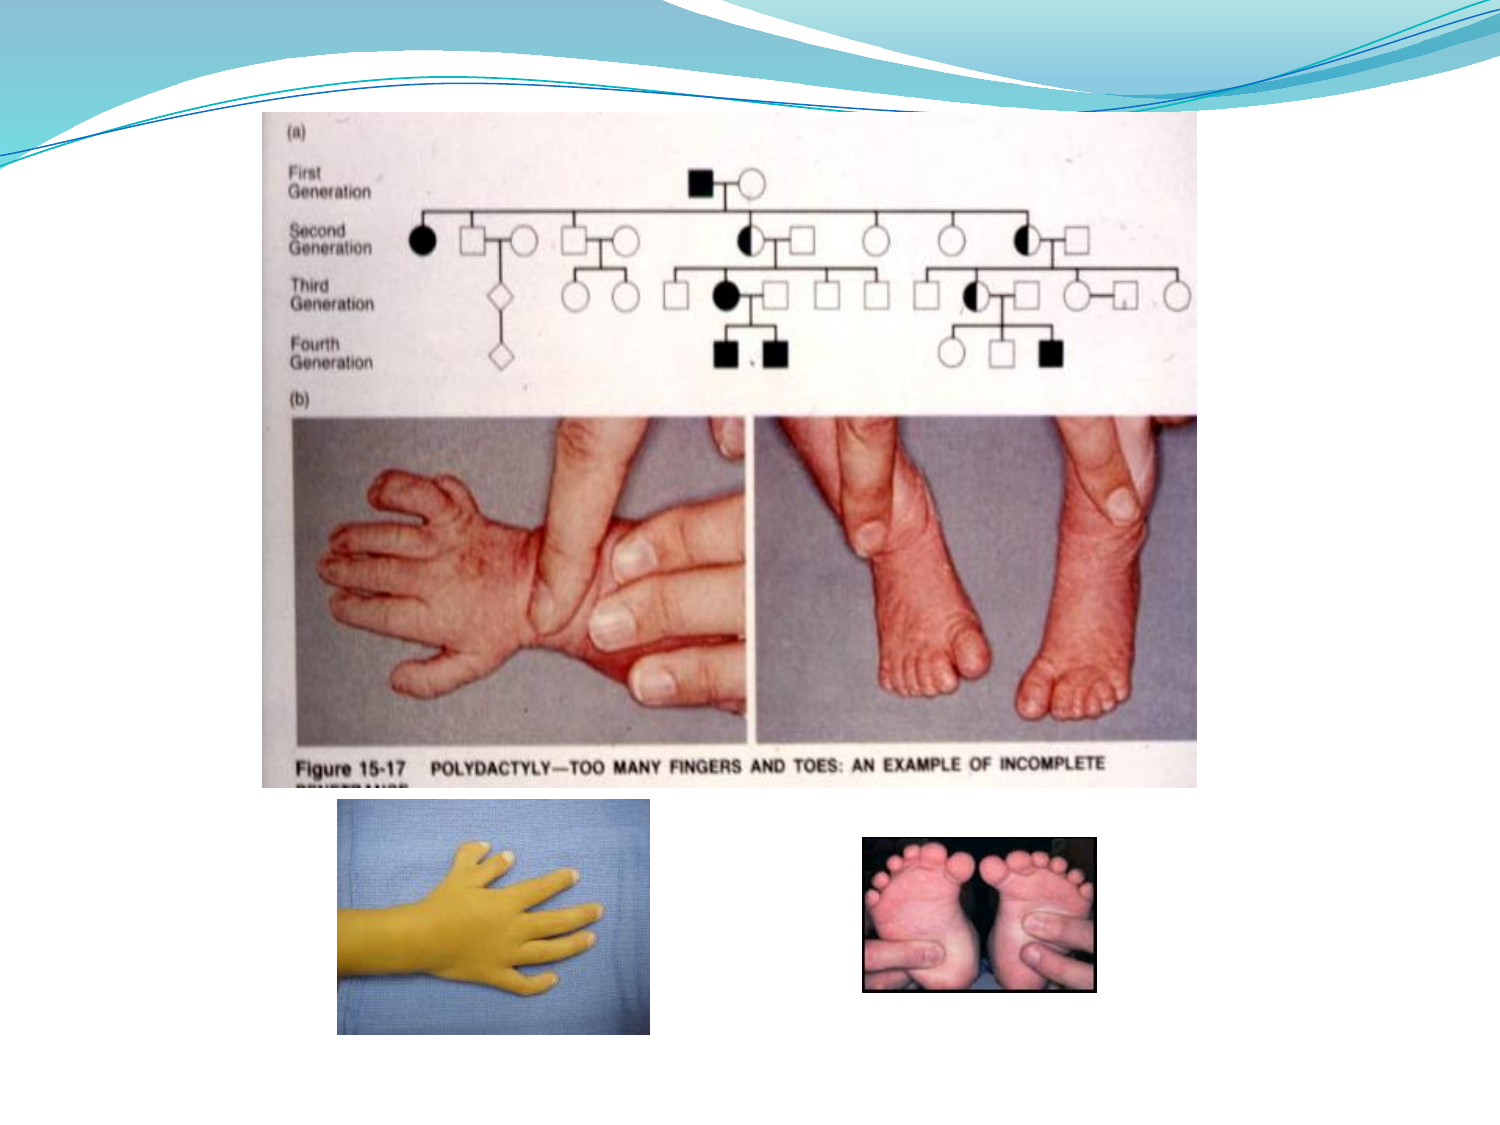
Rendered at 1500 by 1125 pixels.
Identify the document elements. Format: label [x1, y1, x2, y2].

picture [262, 112, 1198, 788]
picture [337, 799, 651, 1035]
picture [862, 837, 1098, 993]
